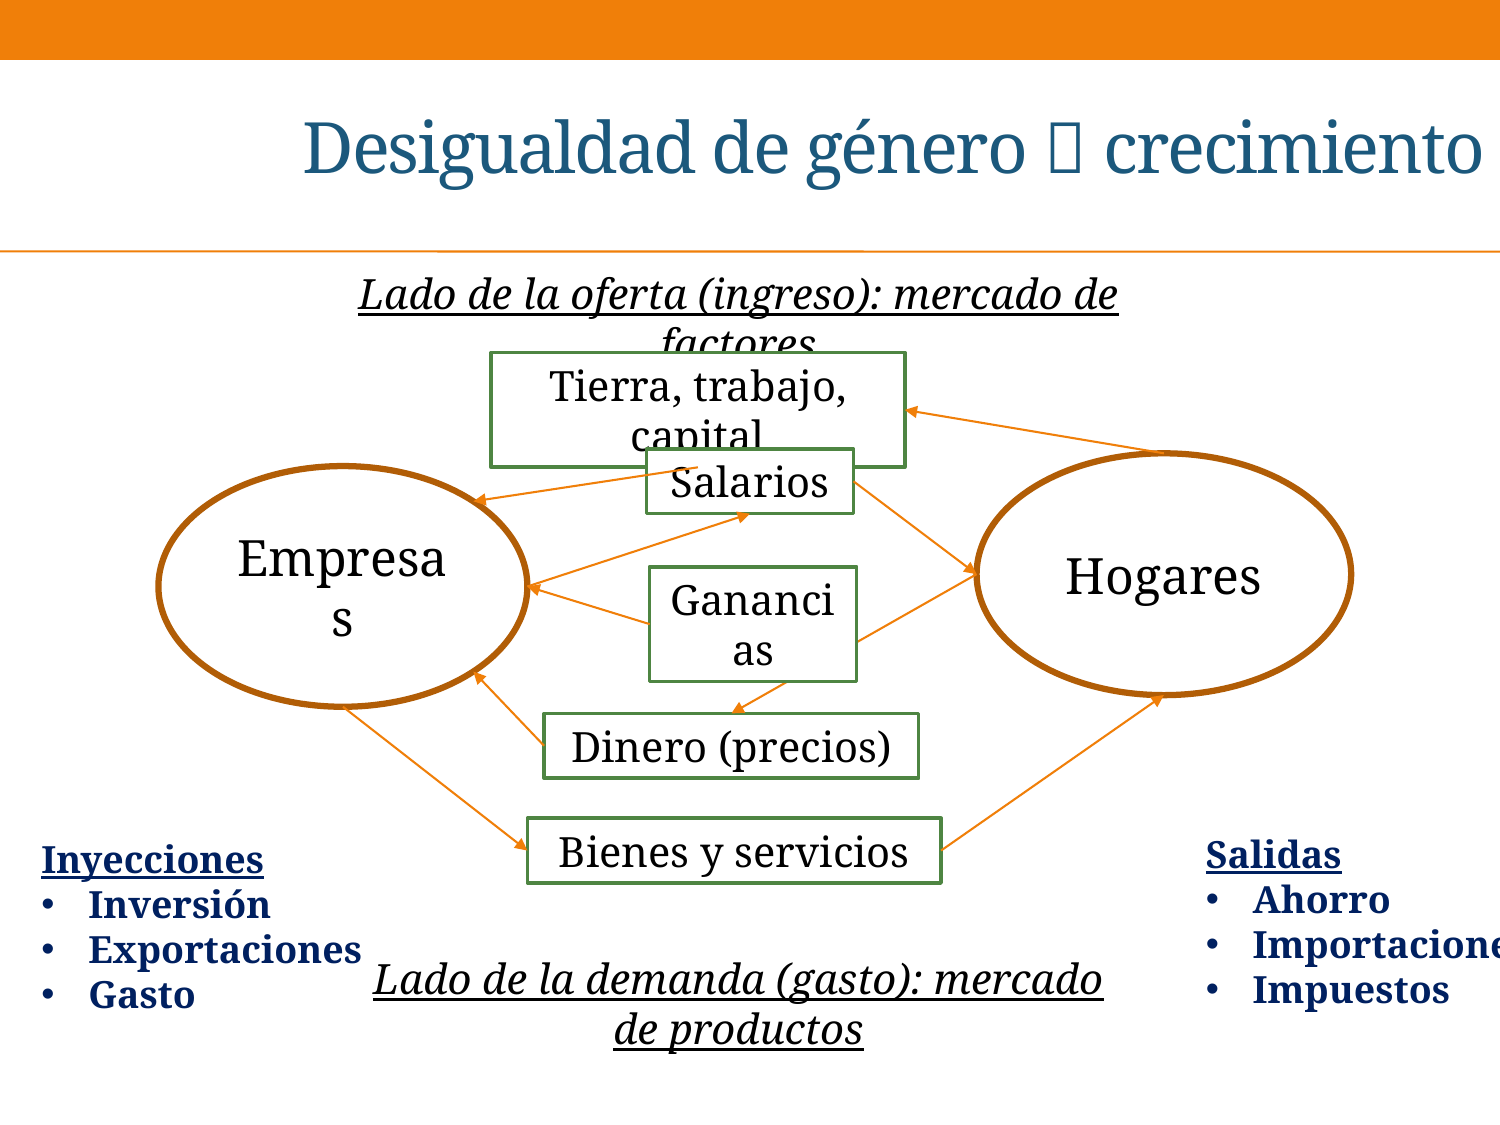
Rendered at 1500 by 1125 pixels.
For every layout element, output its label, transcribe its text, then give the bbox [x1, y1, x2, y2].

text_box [529, 589, 648, 598]
text_box Empresas [155, 462, 528, 710]
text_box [733, 576, 975, 712]
text_box Salidas Ahorro Importaciones Impuestos [1191, 823, 1500, 1019]
title Desigualdad de género  crecimiento [150, 64, 1500, 227]
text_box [529, 516, 750, 585]
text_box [906, 387, 1162, 453]
text_box Hogares [985, 450, 1355, 699]
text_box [344, 708, 526, 849]
text_box Salarios [706, 446, 857, 517]
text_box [942, 696, 1162, 849]
text_box Bienes y servicios [524, 815, 944, 886]
text_box Lado de la oferta (ingreso): mercado de factores [337, 260, 1140, 376]
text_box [855, 483, 975, 565]
text_box Dinero (precios) [541, 710, 922, 781]
text_box Ganancias [647, 597, 720, 685]
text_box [475, 673, 543, 744]
text_box Inyecciones Inversión Exportaciones Gasto [26, 828, 378, 1023]
text_box Tierra, trabajo, capital [488, 349, 908, 470]
text_box Lado de la demanda (gasto): mercado de productos [337, 945, 1140, 1061]
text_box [475, 420, 698, 501]
